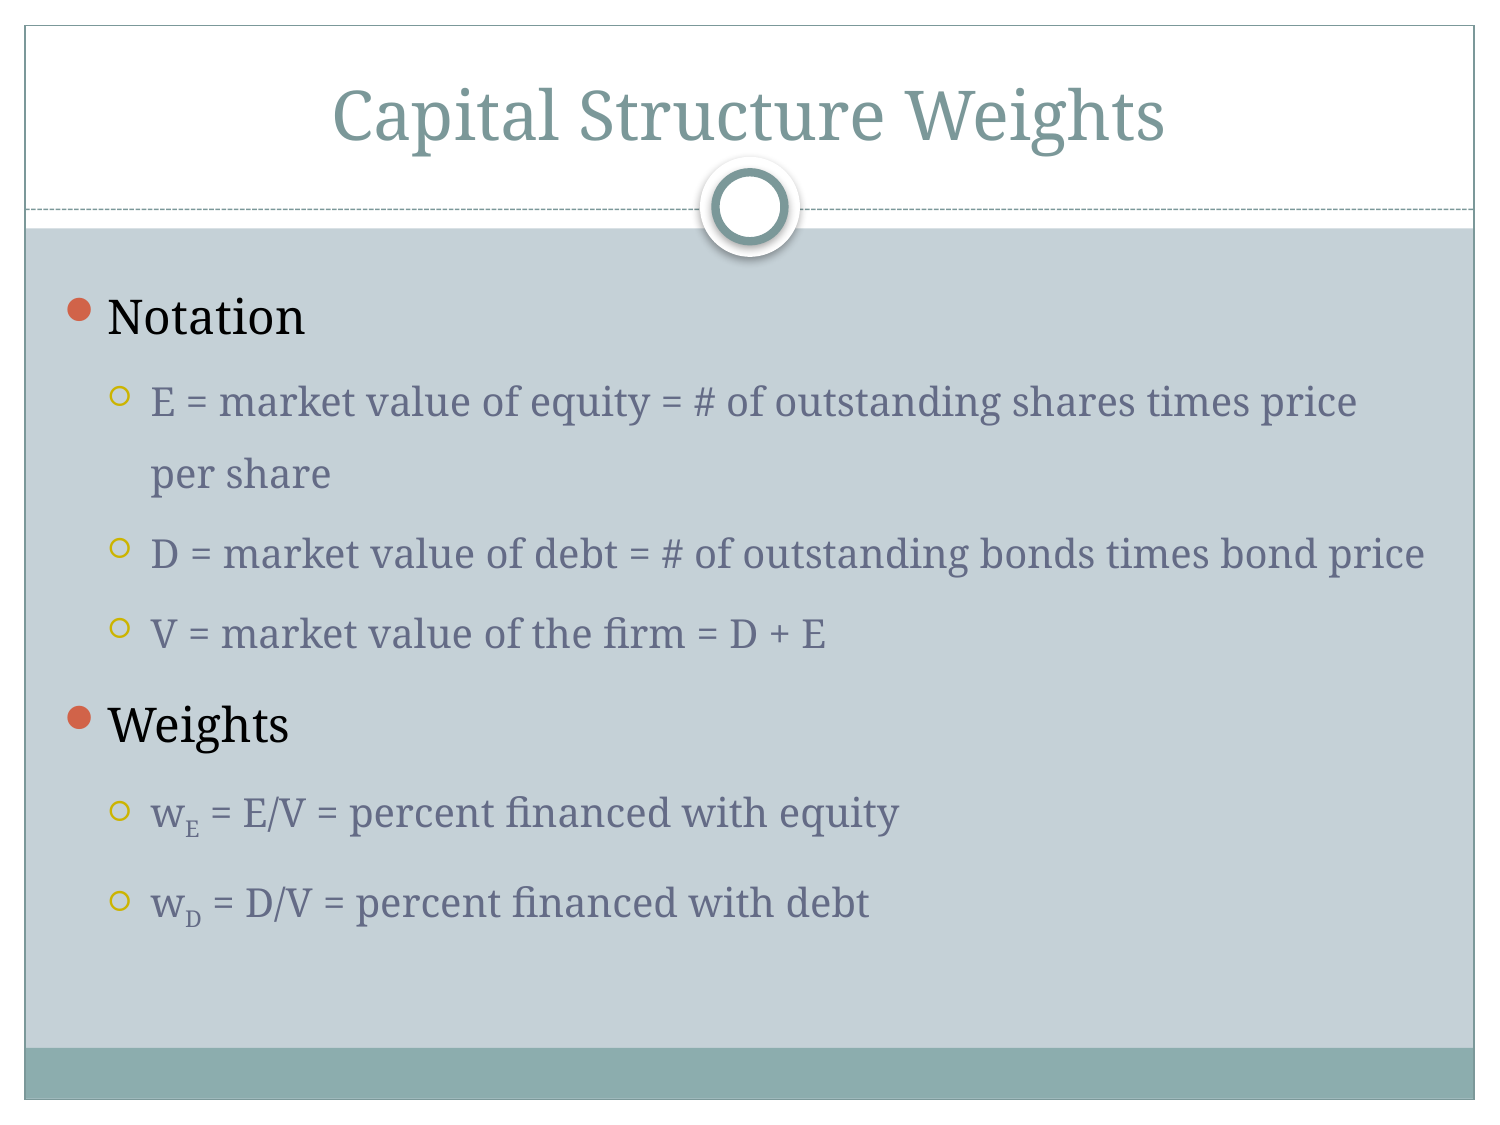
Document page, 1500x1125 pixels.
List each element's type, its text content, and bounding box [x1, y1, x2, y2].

title Capital Structure Weights [49, 37, 1450, 162]
list Notation E = market value of equity = # of outstanding shares times price per share D = market value of debt = # of outstanding bonds times bond price V = market value of the firm = D + E Weights wE = E/V = percent financed with equity wD = D/V = percent financed with debt [49, 250, 1445, 1001]
